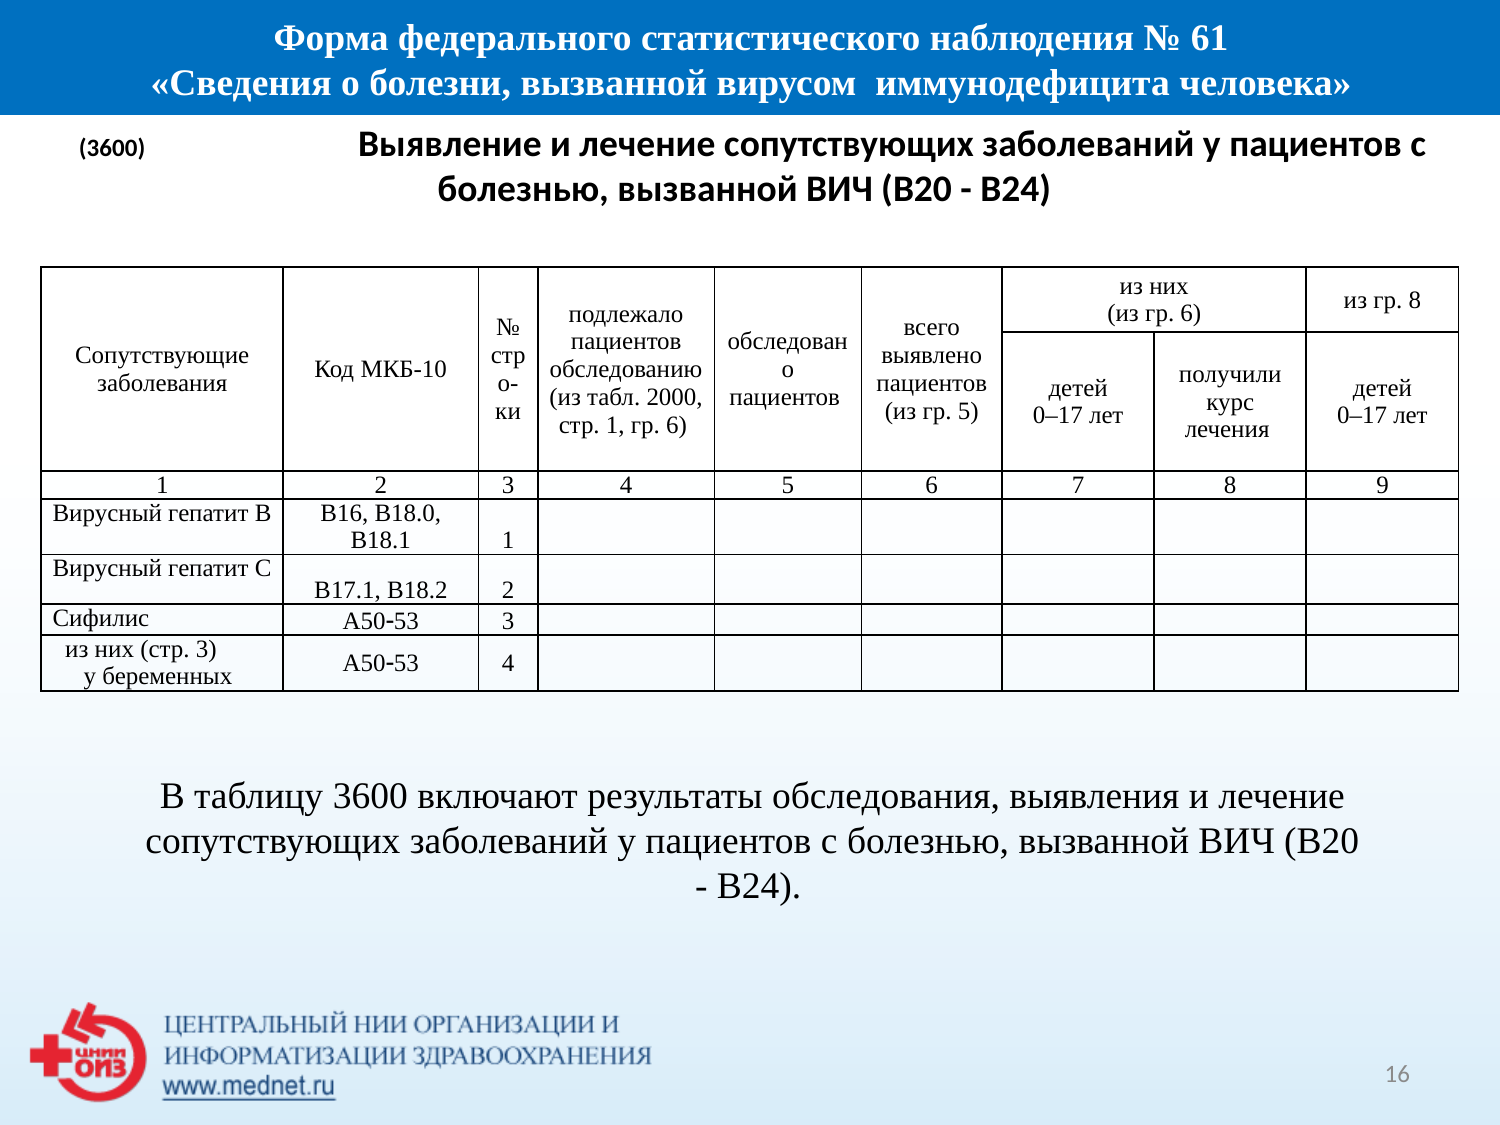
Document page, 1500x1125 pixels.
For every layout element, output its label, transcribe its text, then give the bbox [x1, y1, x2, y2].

table_cell 3 [479, 605, 537, 634]
table_cell 2 [284, 472, 478, 498]
table_header из гр. 8 [1307, 268, 1458, 331]
table_cell 7 [1003, 472, 1153, 498]
table_cell детей 0–17 лет [1003, 333, 1153, 470]
table_header подлежало пациентов обследованию (из табл. 2000, стр. 1, гр. 6) [539, 268, 714, 470]
text_box В таблицу 3600 включают результаты обследования, выявления и лечение сопутствующих заболеваний у пациентов с болезнью, вызванной ВИЧ (В20 - В24). [121, 763, 1385, 913]
table_cell 9 [1307, 472, 1458, 498]
table_header Код МКБ-10 [284, 268, 478, 470]
table_cell В16, В18.0, В18.1 [284, 500, 478, 554]
table_cell [715, 555, 861, 603]
table_cell [1307, 500, 1458, 554]
text_box Форма федерального статистического наблюдения № 61 «Сведения о болезни, вызванной вирусом иммунодефицита человека» [0, 0, 1500, 117]
table_header обследовано пациентов [715, 268, 861, 470]
table_cell [539, 636, 714, 690]
table_cell Вирусный гепатит В [42, 500, 282, 554]
table_cell [1307, 555, 1458, 603]
table_cell [539, 500, 714, 554]
slide_number 16 [1074, 1042, 1425, 1103]
table_cell [715, 636, 861, 690]
table_cell 4 [479, 636, 537, 690]
table_cell 8 [1155, 472, 1305, 498]
table_cell [1155, 500, 1305, 554]
table_header всего выявлено пациентов (из гр. 5) [862, 268, 1001, 470]
table_cell из них (стр. 3) у беременных [42, 636, 282, 690]
table_cell детей 0–17 лет [1307, 333, 1458, 470]
table_header Сопутствующие заболевания [42, 268, 282, 470]
table_cell [715, 605, 861, 634]
table_cell Вирусный гепатит С [42, 555, 282, 603]
table_cell 4 [539, 472, 714, 498]
table_cell получили курс лечения [1155, 333, 1305, 470]
picture [0, 117, 1500, 1125]
table_header из них (из гр. 6) [1003, 268, 1305, 331]
table_cell [1003, 555, 1153, 603]
table_cell [862, 500, 1001, 554]
table_cell [1003, 636, 1153, 690]
table_cell [1155, 605, 1305, 634]
table_cell Сифилис [42, 605, 282, 634]
table_cell 1 [42, 472, 282, 498]
table_cell А5053 [284, 636, 478, 690]
table_cell [539, 605, 714, 634]
table_cell А5053 [284, 605, 478, 634]
table_cell 6 [862, 472, 1001, 498]
table_cell 5 [715, 472, 861, 498]
table_cell [1155, 636, 1305, 690]
table_cell [862, 605, 1001, 634]
table_header № стро-ки [479, 268, 537, 470]
table_cell 1 [479, 500, 537, 554]
table_cell В17.1, В18.2 [284, 555, 478, 603]
table_cell [715, 500, 861, 554]
table_cell [1155, 555, 1305, 603]
text_box (3600) Выявление и лечение сопутствующих заболеваний у пациентов с болезнью, вызванной ВИЧ (В20 - В24) [62, 117, 1445, 217]
table_cell [539, 555, 714, 603]
table_cell 3 [479, 472, 537, 498]
table_cell [1307, 636, 1458, 690]
table_cell 2 [479, 555, 537, 603]
table_cell [1003, 605, 1153, 634]
table_cell [1307, 605, 1458, 634]
table_cell [862, 555, 1001, 603]
table_cell [1003, 500, 1153, 554]
table_cell [862, 636, 1001, 690]
